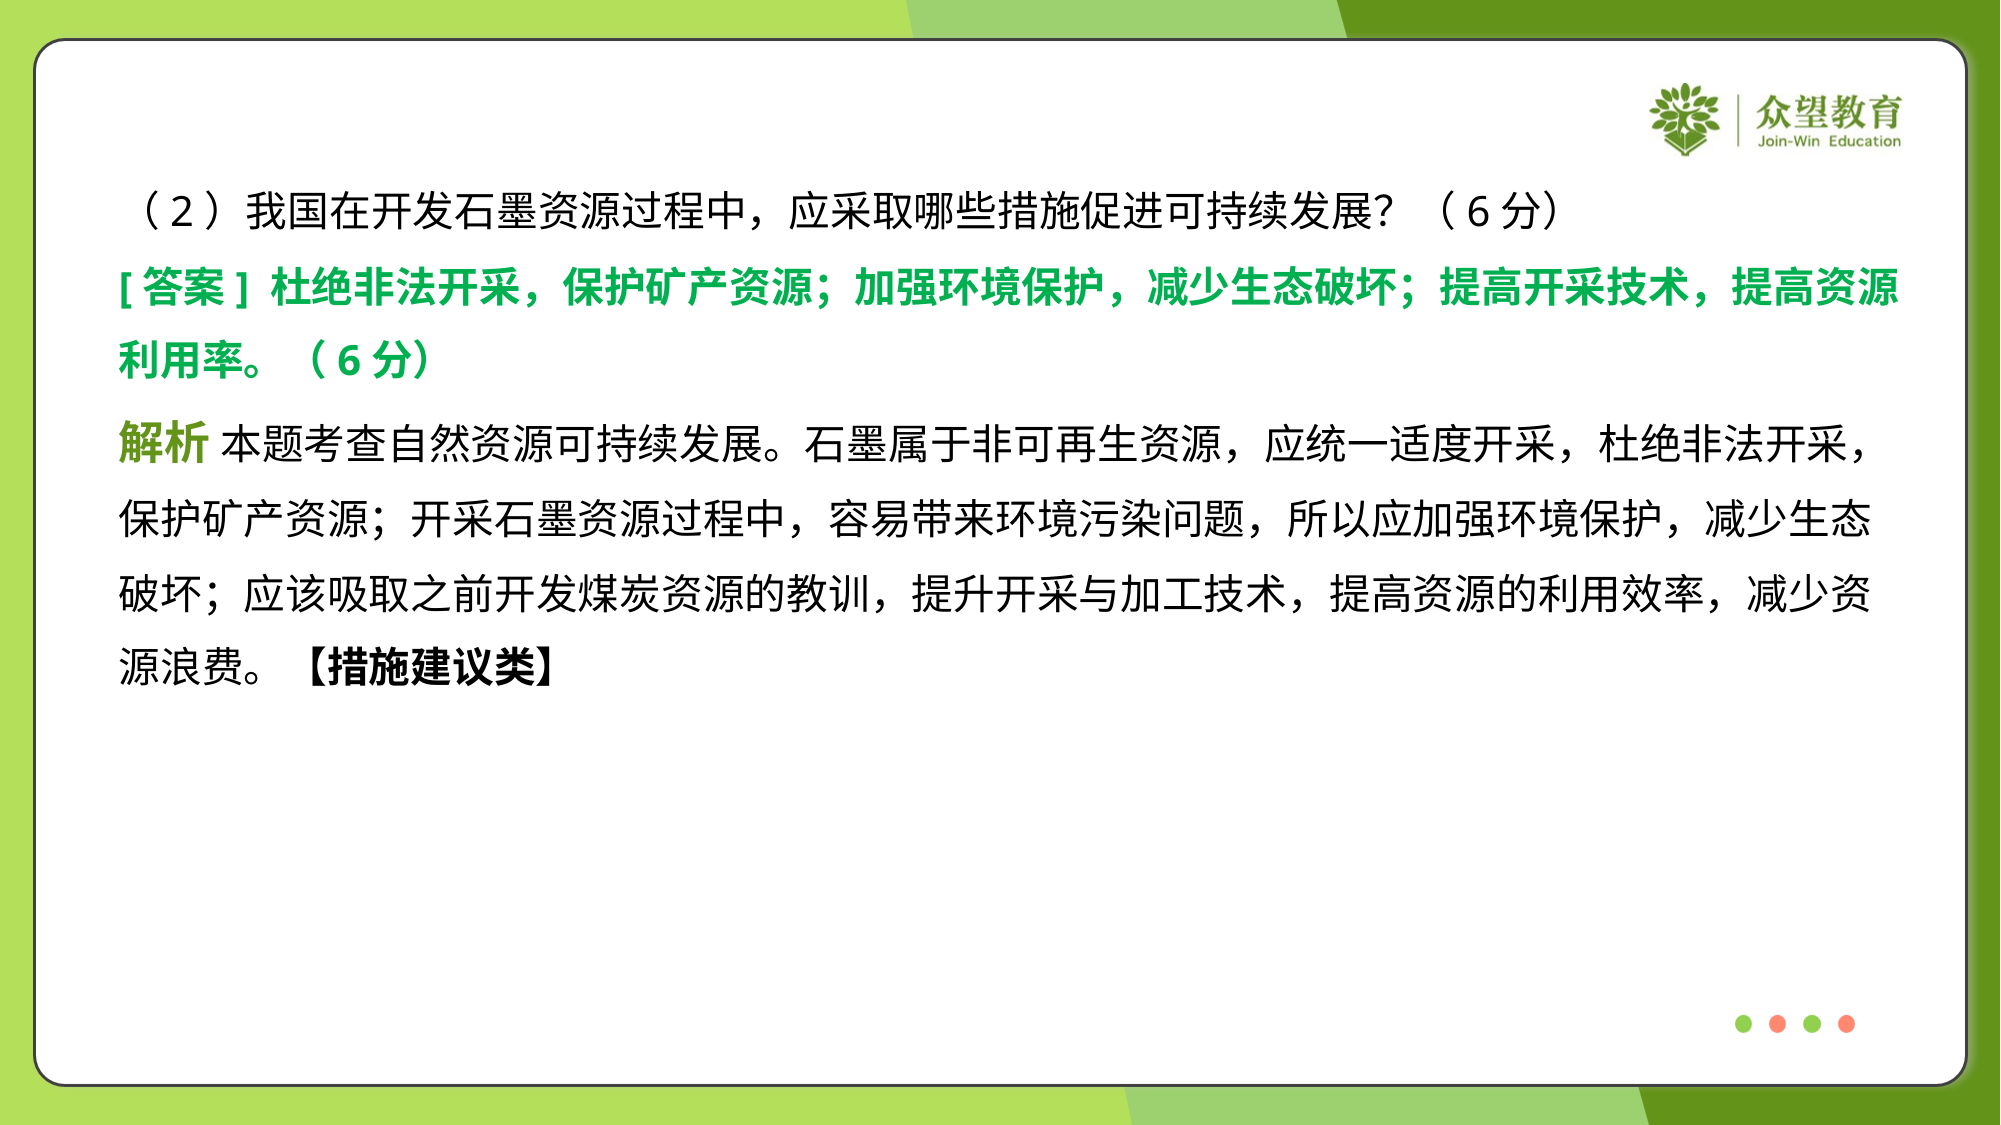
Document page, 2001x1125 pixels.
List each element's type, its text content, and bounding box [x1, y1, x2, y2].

picture [0, 0, 2000, 1125]
text_box （2）我国在开发石墨资源过程中，应采取哪些措施促进可持续发展？（6分） [118, 159, 1883, 227]
text_box 解析 本题考查自然资源可持续发展。石墨属于非可再生资源，应统一适度开采，杜绝非法开采， 保护矿产资源；开采石墨资源过程中，容易带来环境污染问题，所以应加强环境保护，减少生态 破坏；应该吸取之前开发煤炭资源的教训，提升开采与加工技术，提高资源的利用效率，减少资 源浪费。【措施建议类】 [118, 391, 1883, 684]
text_box [答案] 杜绝非法开采，保护矿产资源；加强环境保护，减少生态破坏；提高开采技术，提高资源 利用率。（6分） [118, 235, 1883, 376]
